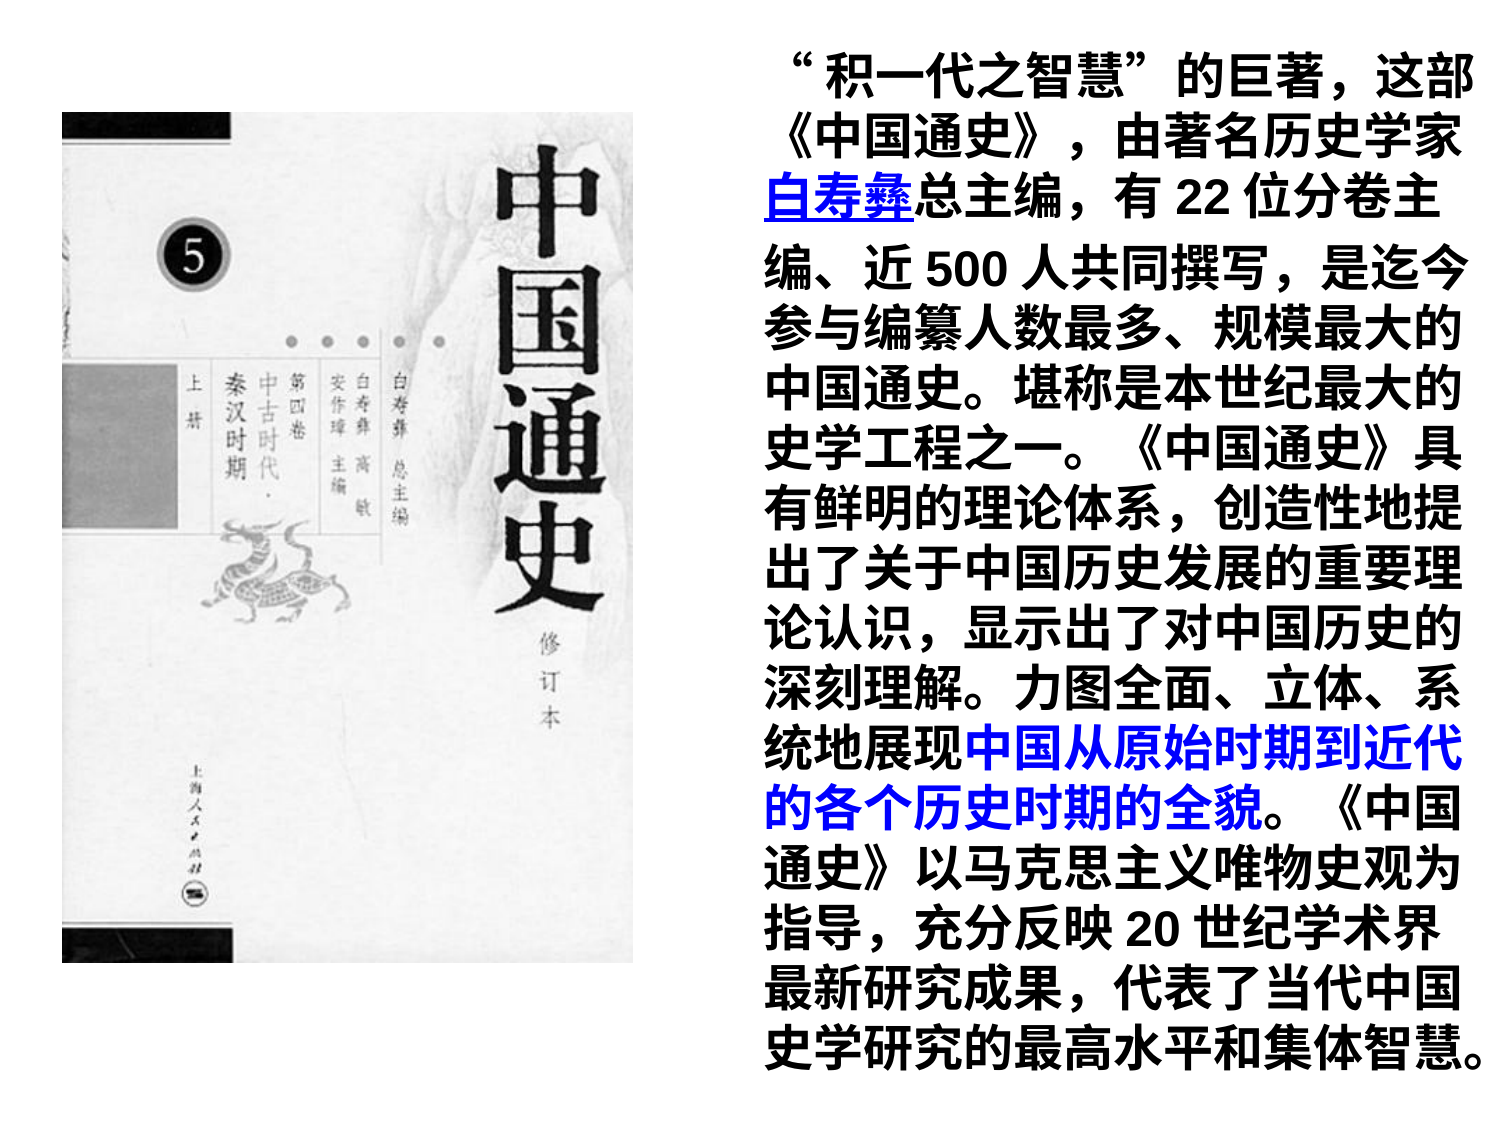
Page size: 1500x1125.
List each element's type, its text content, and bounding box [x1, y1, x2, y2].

picture [62, 112, 633, 963]
text_box “积一代之智慧”的巨著，这部《中国通史》，由著名历史学家白寿彝总主编，有22位分卷主编、近500人共同撰写，是迄今参与编纂人数最多、规模最大的中国通史。堪称是本世纪最大的史学工程之一。《中国通史》具有鲜明的理论体系，创造性地提出了关于中国历史发展的重要理论认识，显示出了对中国历史的深刻理解。力图全面、立体、系统地展现中国从原始时期到近代的各个历史时期的全貌。《中国通史》以马克思主义唯物史观为指导，充分反映20世纪学术界最新研究成果，代表了当代中国史学研究的最高水平和集体智慧。 [749, 37, 1500, 1084]
